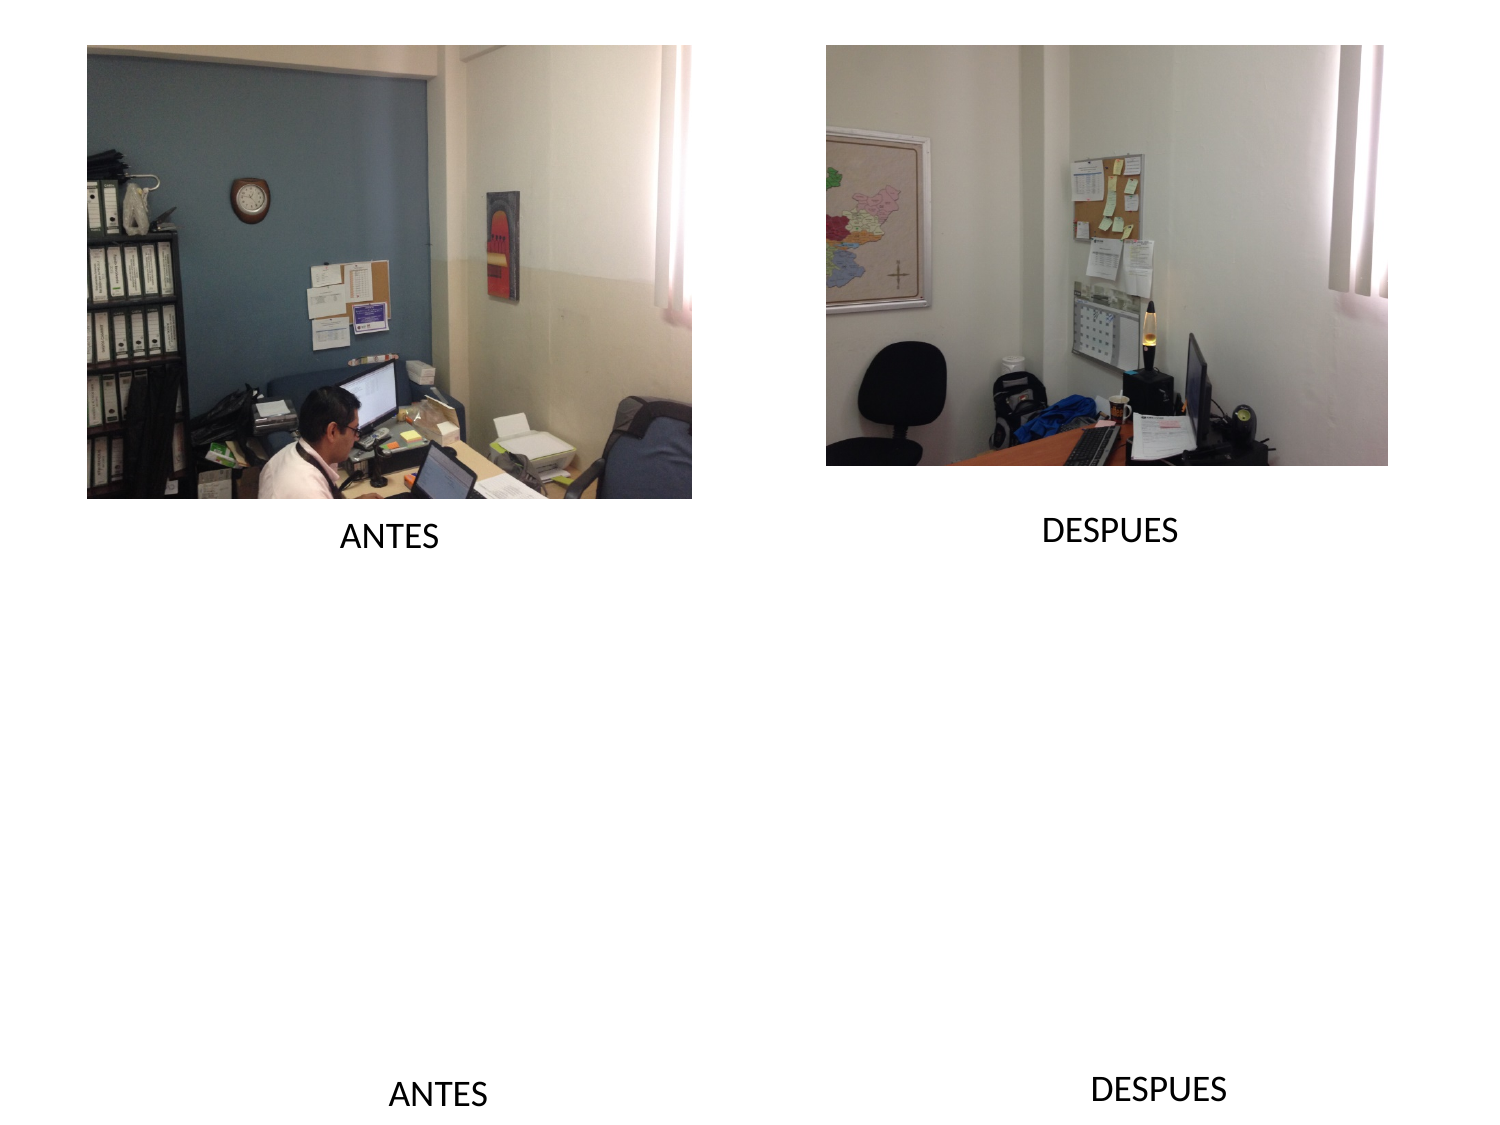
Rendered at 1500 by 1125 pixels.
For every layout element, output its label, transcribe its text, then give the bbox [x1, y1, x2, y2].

text_box ANTES [267, 1061, 610, 1122]
picture [826, 44, 1388, 466]
text_box DESPUES [938, 498, 1282, 558]
picture [87, 44, 692, 499]
text_box DESPUES [987, 1056, 1331, 1117]
text_box ANTES [218, 507, 561, 564]
